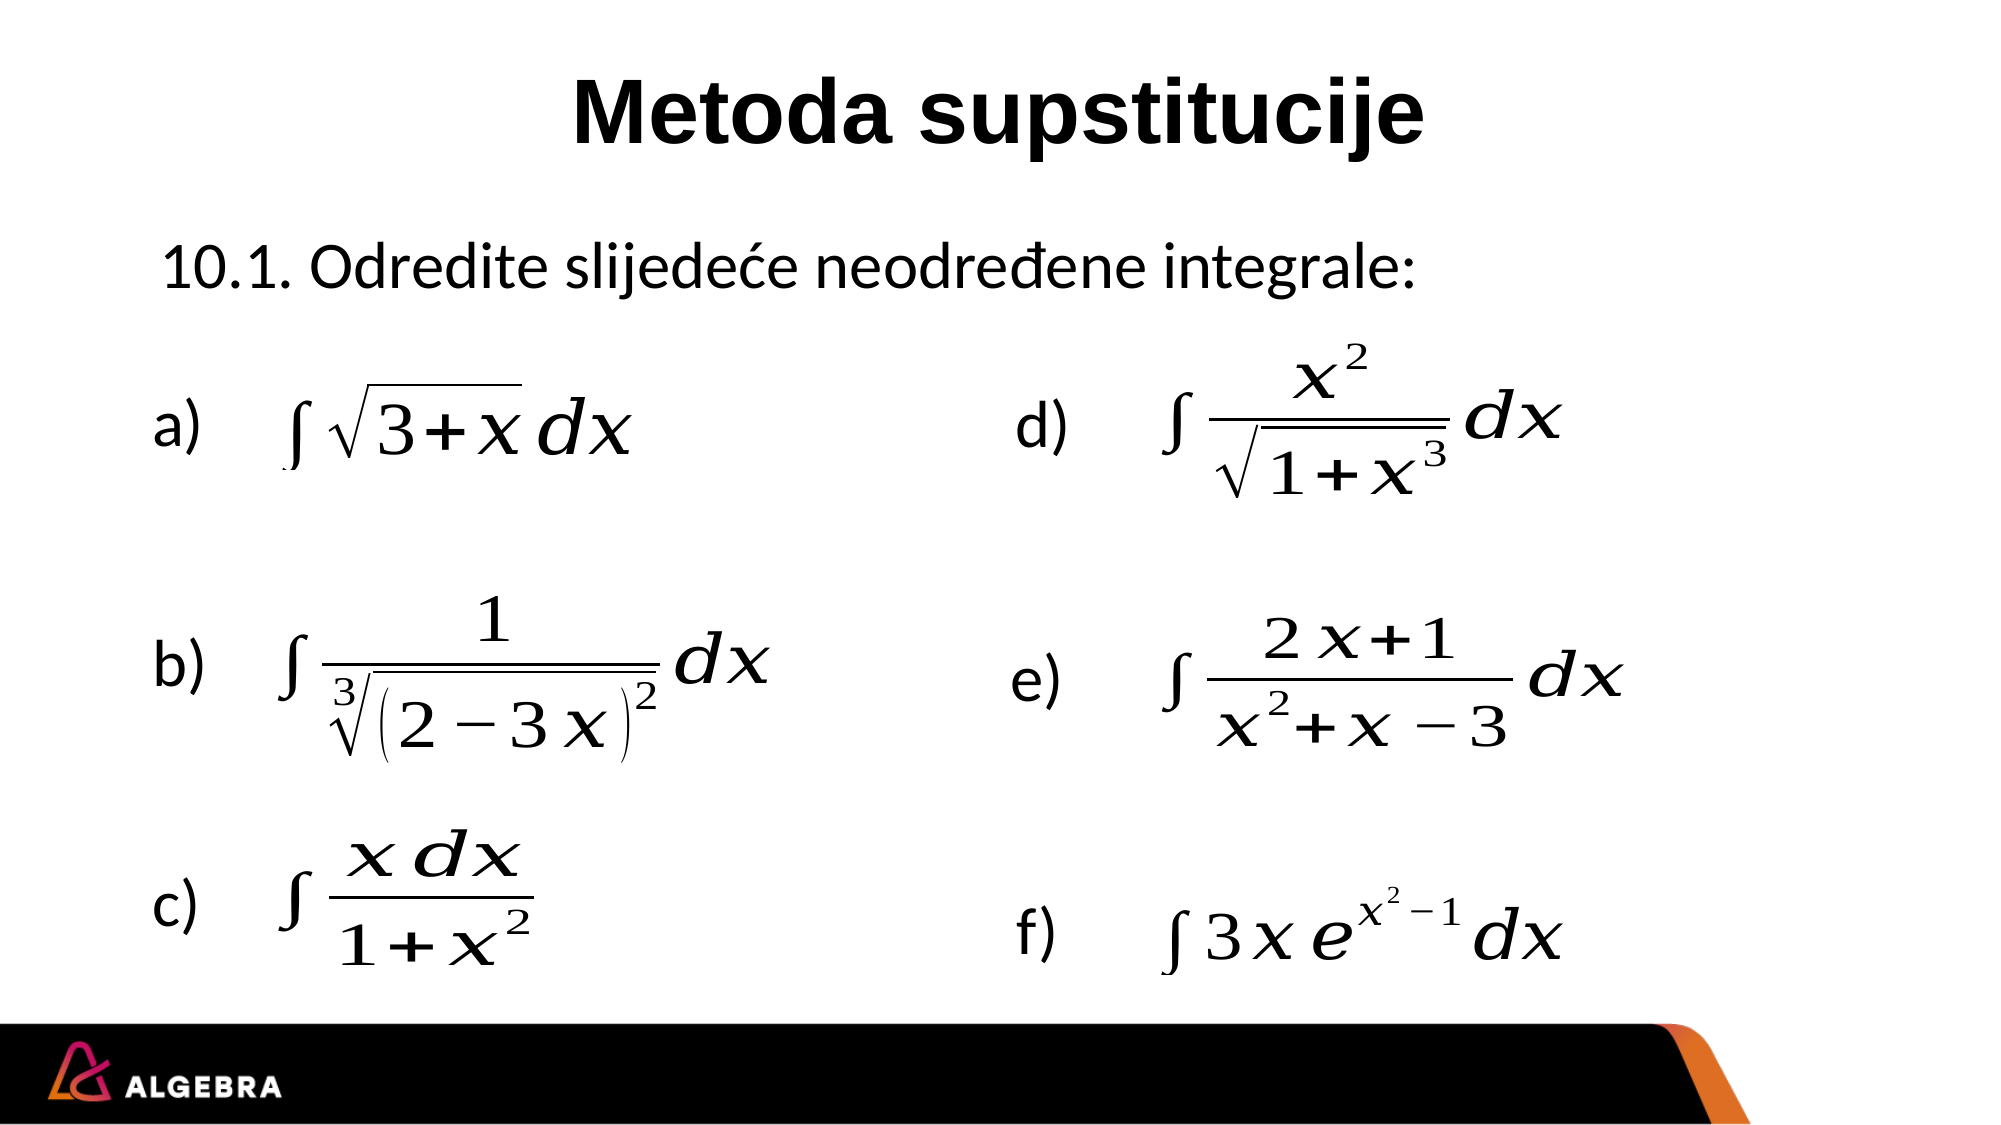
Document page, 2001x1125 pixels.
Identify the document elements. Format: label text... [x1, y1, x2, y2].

text_box f) [1002, 880, 1114, 976]
title Metoda supstitucije [137, 4, 1863, 223]
text_box b) [137, 612, 249, 708]
text_box e) [995, 626, 1108, 722]
text_box a) [137, 372, 249, 468]
text_box c) [137, 852, 249, 948]
text_box 10.1. Odredite slijedeće neodređene integrale: [159, 222, 1838, 303]
text_box d) [1000, 373, 1112, 469]
picture [0, 1023, 1958, 1125]
